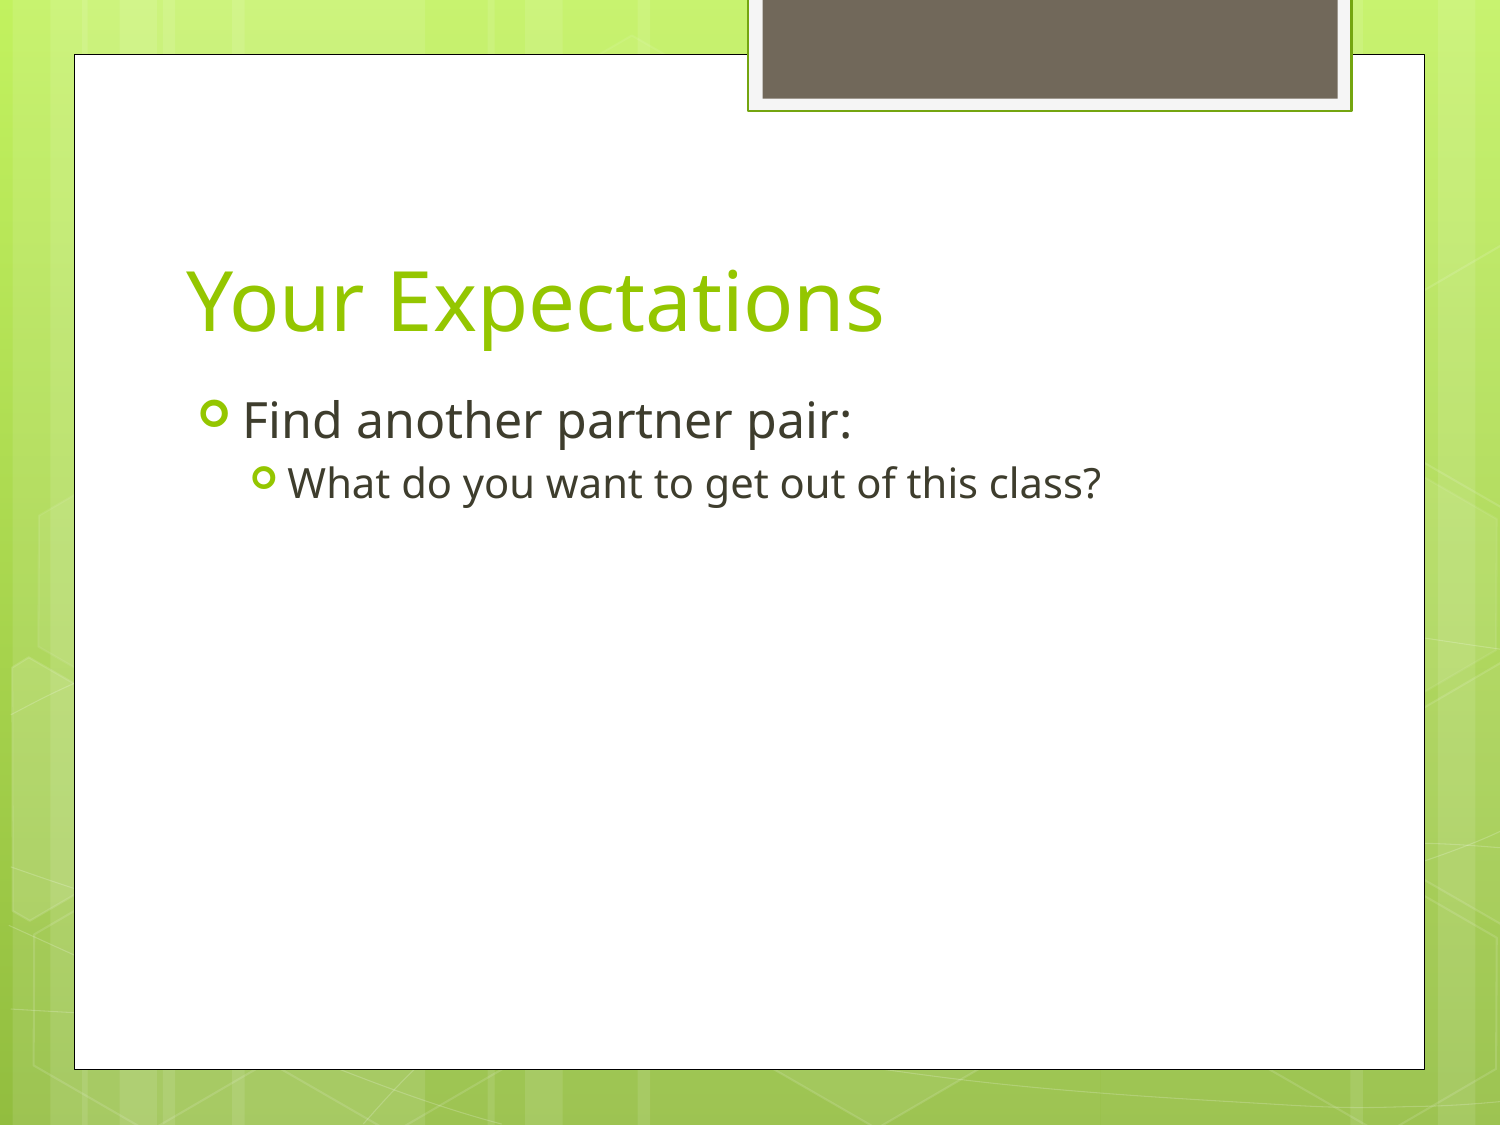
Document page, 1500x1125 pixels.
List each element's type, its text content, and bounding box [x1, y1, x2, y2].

title Your Expectations [171, 168, 1324, 357]
list Find another partner pair: What do you want to get out of this class? [171, 381, 1283, 957]
